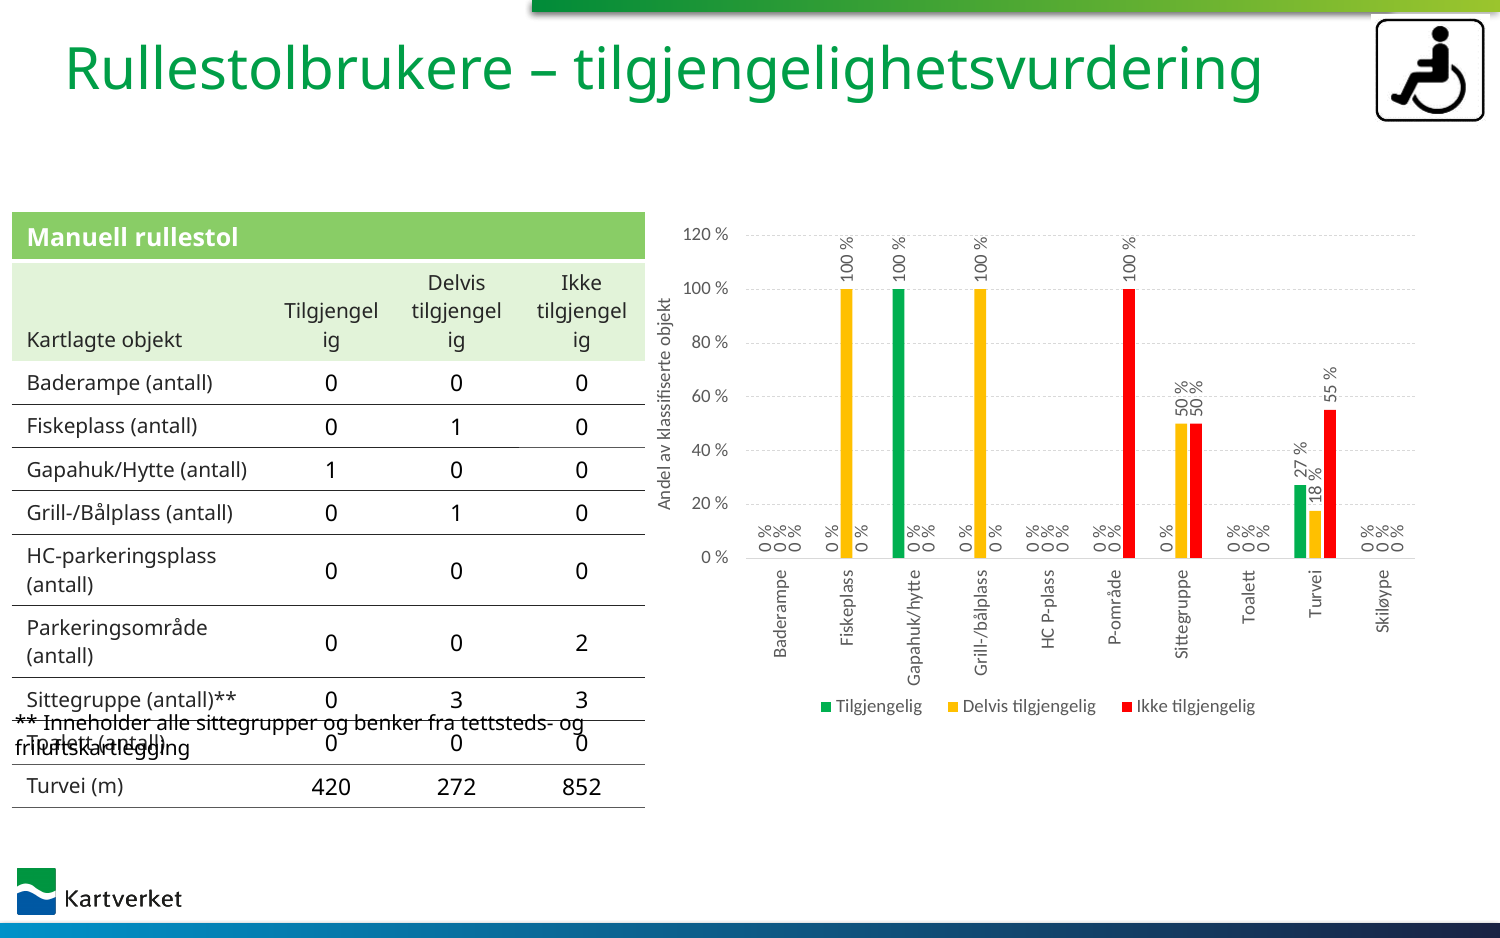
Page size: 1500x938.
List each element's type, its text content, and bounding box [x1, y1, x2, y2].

table_cell 3 [394, 678, 519, 702]
table_cell Fiskeplass (antall) [12, 405, 269, 447]
table_cell 0 [394, 606, 519, 677]
table_cell HC-parkeringsplass (antall) [12, 535, 269, 605]
table_cell 0 [519, 535, 638, 605]
table_cell 0 [519, 448, 638, 490]
table_cell Grill-/Bålplass (antall) [12, 491, 269, 534]
table_cell 0 [269, 678, 394, 702]
table_header Manuell rullestol [12, 212, 645, 259]
table_cell 1 [394, 405, 519, 447]
table_cell 0 [269, 361, 394, 404]
table_cell 1 [269, 448, 394, 490]
table_cell 1 [394, 491, 519, 534]
table_cell 0 [519, 405, 638, 447]
table_cell 0 [269, 405, 394, 447]
table_cell Gapahuk/Hytte (antall) [12, 448, 269, 490]
table_cell Tilgjengelig [269, 263, 394, 361]
table_cell Turvei (m) [12, 768, 269, 807]
table_cell 0 [269, 535, 394, 605]
text_box Rullestolbrukere – tilgjengelighetsvurdering [49, 12, 1372, 109]
text_box ** Inneholder alle sittegrupper og benker fra tettsteds- og friluftskartlegging [0, 702, 745, 768]
table_cell Sittegruppe (antall)** [12, 678, 269, 702]
table_cell 0 [269, 491, 394, 534]
table_cell Delvis tilgjengelig [394, 263, 519, 361]
table_cell 2 [519, 606, 638, 677]
picture [1371, 13, 1491, 127]
table_cell 272 [394, 768, 519, 807]
table_cell Parkeringsområde (antall) [12, 606, 269, 677]
table_cell 0 [519, 491, 638, 534]
table_cell 0 [394, 361, 519, 404]
table_cell 0 [394, 448, 519, 490]
table_cell 0 [394, 535, 519, 605]
table_cell 420 [269, 768, 394, 807]
table_cell Ikke tilgjengelig [519, 263, 638, 361]
table_cell 0 [519, 361, 638, 404]
table_cell 3 [519, 678, 638, 702]
picture [643, 218, 1427, 728]
table_cell 852 [519, 768, 645, 807]
table_cell Kartlagte objekt [12, 263, 269, 361]
table_cell Baderampe (antall) [12, 361, 269, 404]
table_cell 0 [269, 606, 394, 677]
